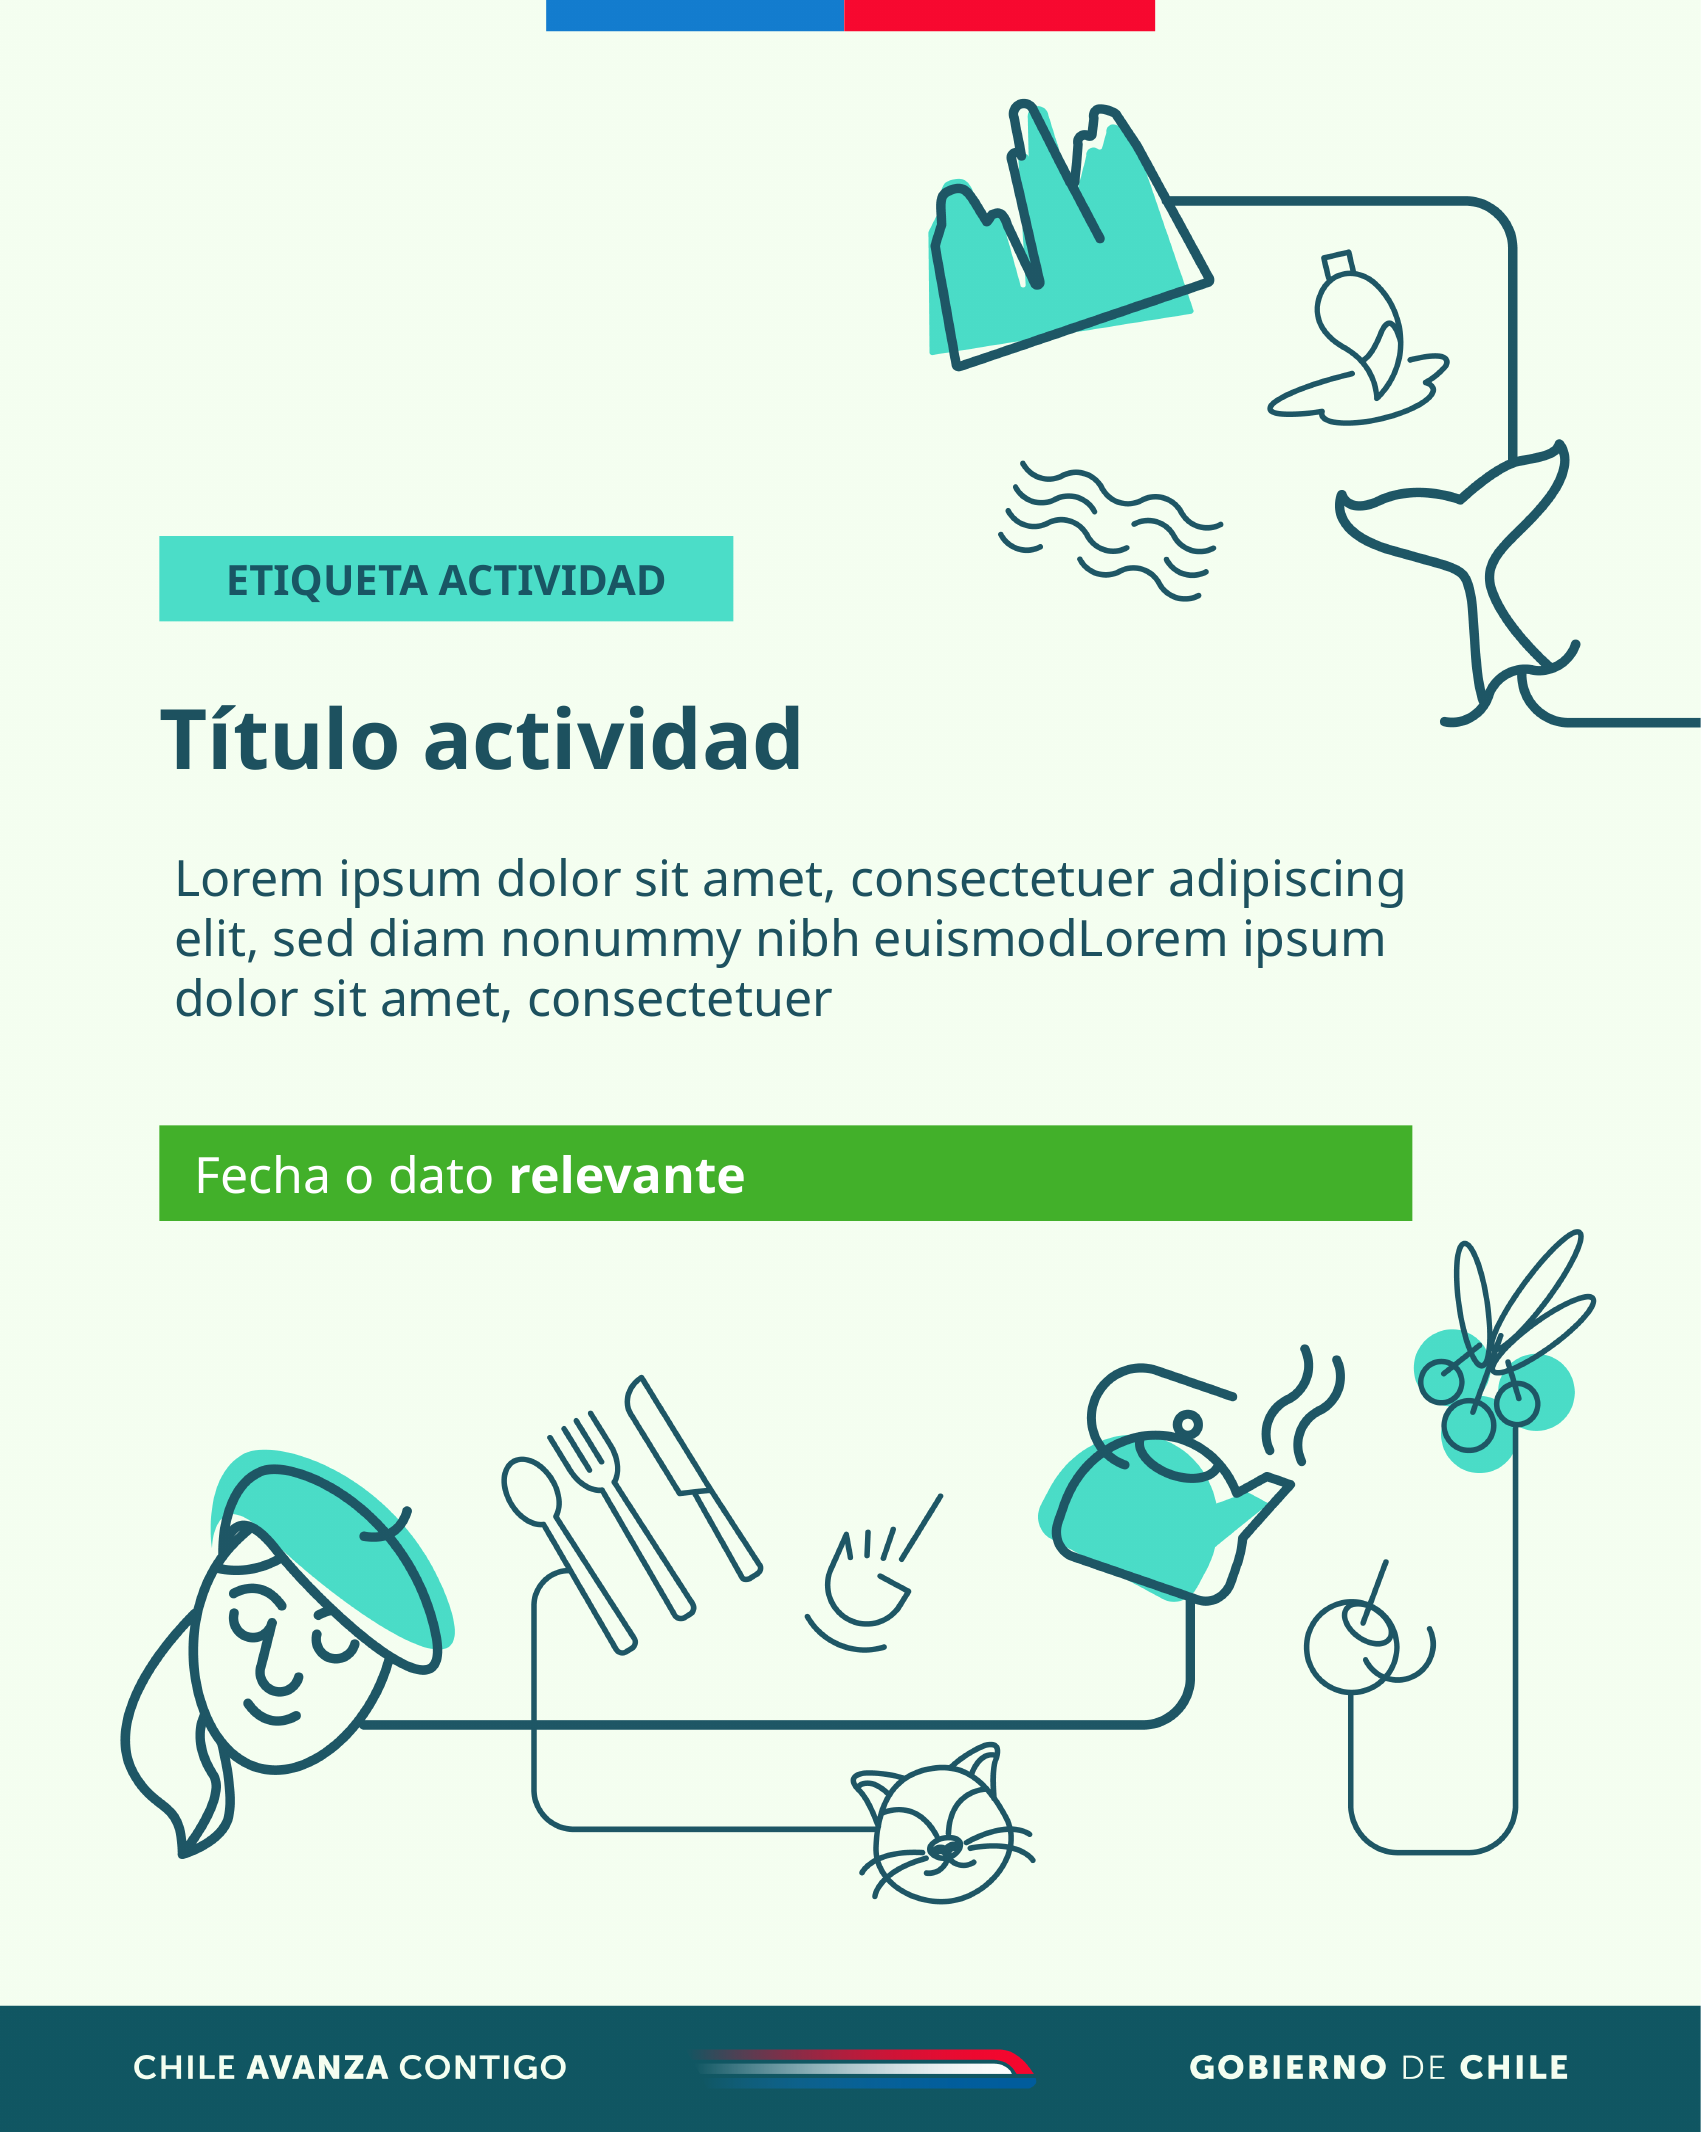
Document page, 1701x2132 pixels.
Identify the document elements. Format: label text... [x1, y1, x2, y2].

text_box Título actividad [159, 678, 1355, 794]
text_box Fecha o dato relevante [159, 1125, 1413, 1221]
picture [0, 0, 1701, 2132]
text_box ETIQUETA ACTIVIDAD [159, 536, 734, 622]
text_box Lorem ipsum dolor sit amet, consectetuer adipiscing elit, sed diam nonummy nibh euismodLorem ipsum dolor sit amet, consectetuer [159, 839, 1475, 1034]
